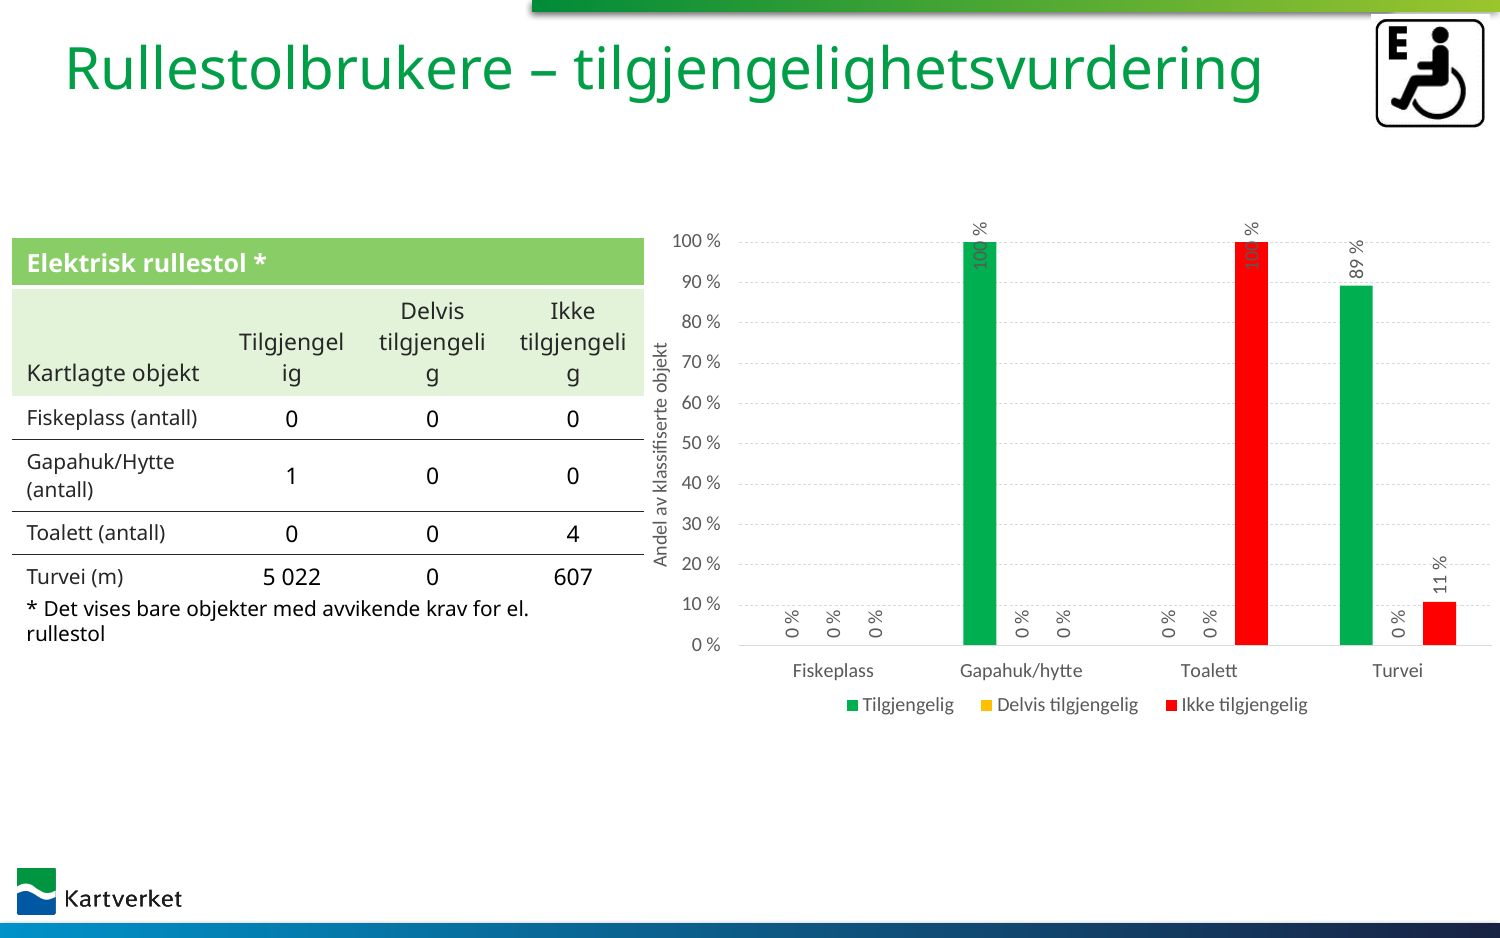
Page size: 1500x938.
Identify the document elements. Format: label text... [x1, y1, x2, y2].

table_cell 0 [222, 512, 362, 554]
table_cell Turvei (m) [12, 555, 222, 588]
table_cell Kartlagte objekt [12, 289, 222, 396]
table_cell 5 022 [222, 555, 362, 588]
table_cell 0 [222, 396, 362, 439]
table_header Elektrisk rullestol * [12, 238, 638, 285]
table_cell 4 [503, 512, 638, 554]
table_cell 607 [503, 555, 638, 598]
text_box Rullestolbrukere – tilgjengelighetsvurdering [49, 12, 1372, 109]
table_cell 0 [362, 396, 503, 439]
table_cell 0 [362, 440, 503, 511]
table_cell 0 [503, 440, 638, 511]
table_cell 0 [362, 512, 503, 554]
picture [643, 218, 1500, 728]
table_cell Ikke tilgjengelig [503, 289, 638, 396]
table_cell Toalett (antall) [12, 512, 222, 554]
table_cell Gapahuk/Hytte (antall) [12, 440, 222, 511]
table_cell 1 [222, 440, 362, 511]
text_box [1371, 13, 1491, 133]
table_cell 0 [503, 396, 638, 439]
table_cell Fiskeplass (antall) [12, 396, 222, 439]
table_cell Tilgjengelig [222, 289, 362, 396]
table_cell Delvis tilgjengelig [362, 289, 503, 396]
text_box * Det vises bare objekter med avvikende krav for el. rullestol [11, 588, 597, 653]
table_cell 0 [362, 555, 503, 588]
